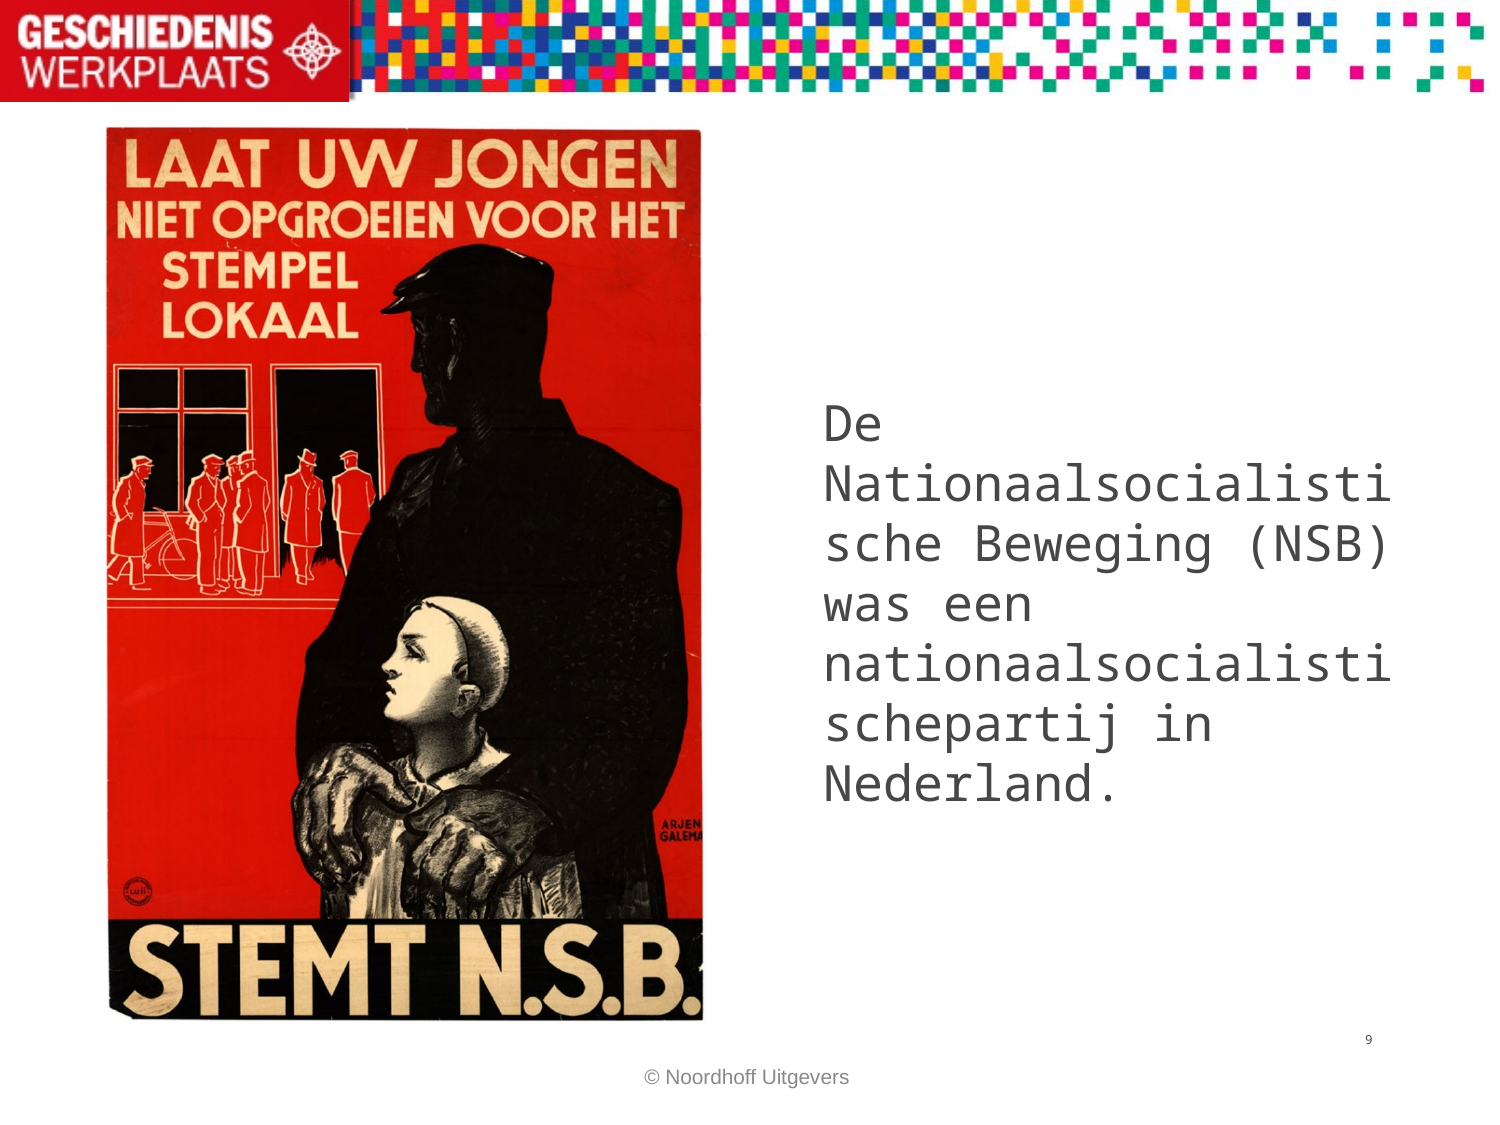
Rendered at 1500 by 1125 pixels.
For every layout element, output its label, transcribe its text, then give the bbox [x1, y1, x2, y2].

slide_number 9 [1325, 1025, 1388, 1063]
text_box © Noordhoff Uitgevers [512, 1045, 988, 1106]
text_box De Nationaalsocialistische Beweging (NSB) was een nationaalsocialistischepartij in Nederland. [809, 383, 1424, 819]
picture [0, 0, 1500, 1125]
